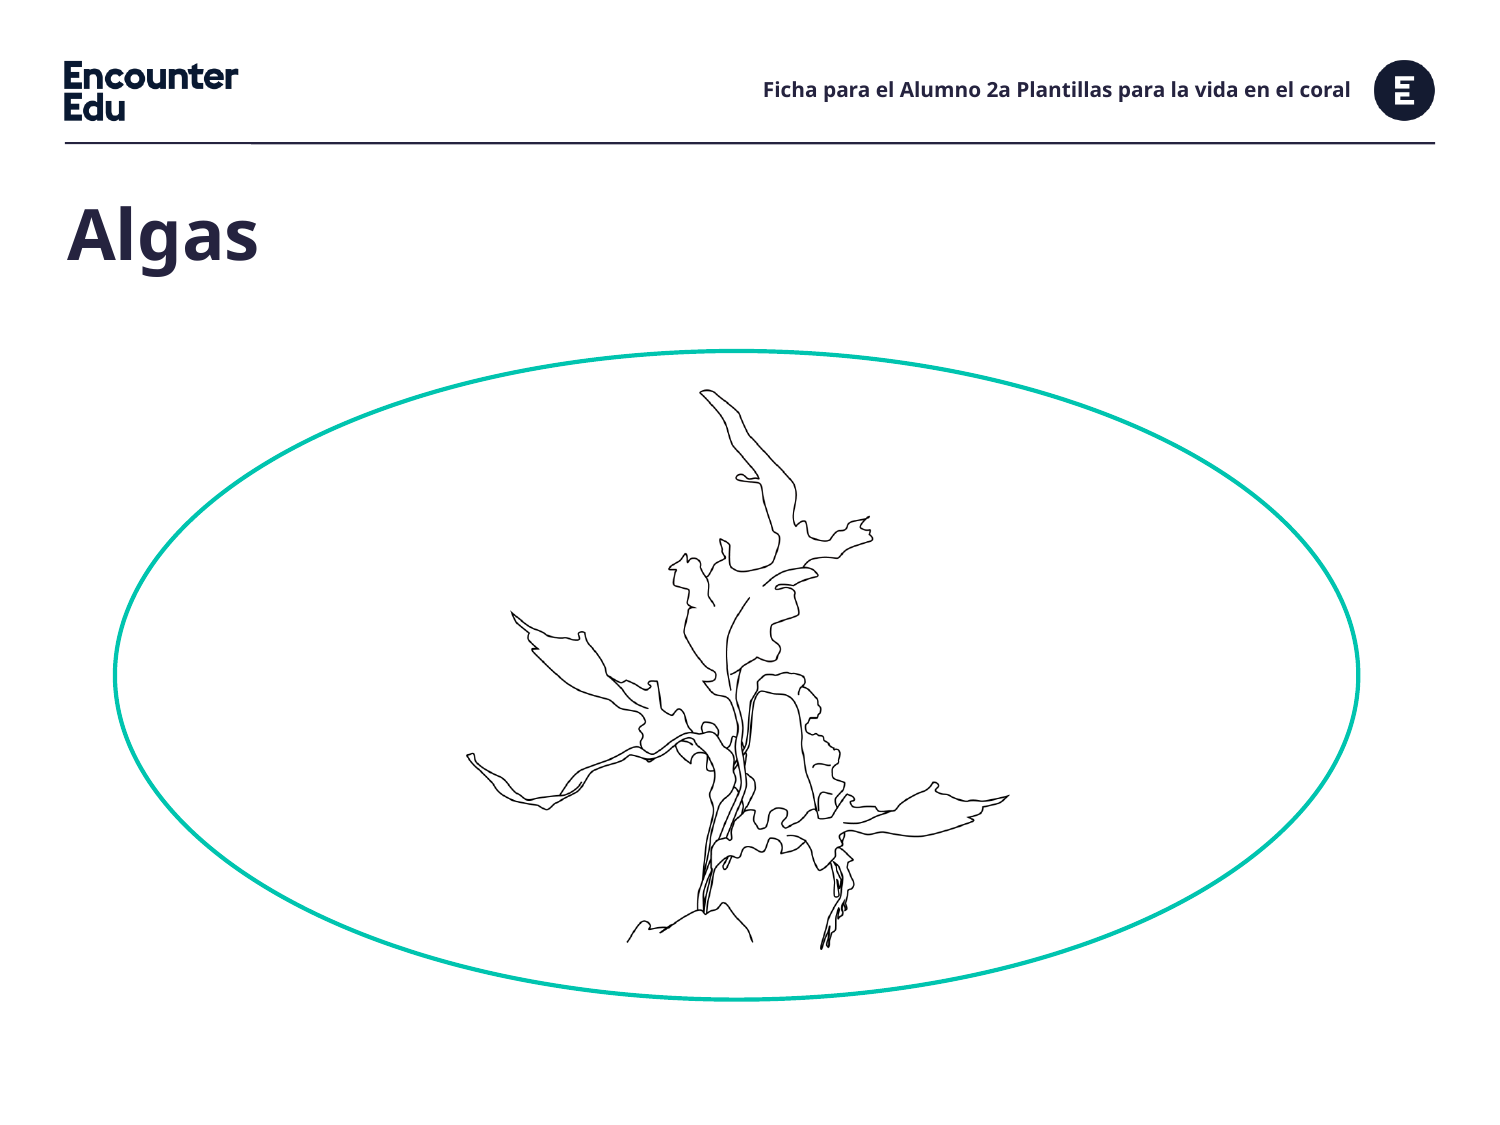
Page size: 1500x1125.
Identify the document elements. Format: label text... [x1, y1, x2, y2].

list Algas [59, 191, 929, 394]
picture [1372, 58, 1436, 122]
title Ficha para el Alumno 2a Plantillas para la vida en el coral [749, 67, 1359, 114]
picture [466, 389, 1010, 951]
picture [60, 59, 243, 122]
text_box [114, 366, 1359, 1000]
